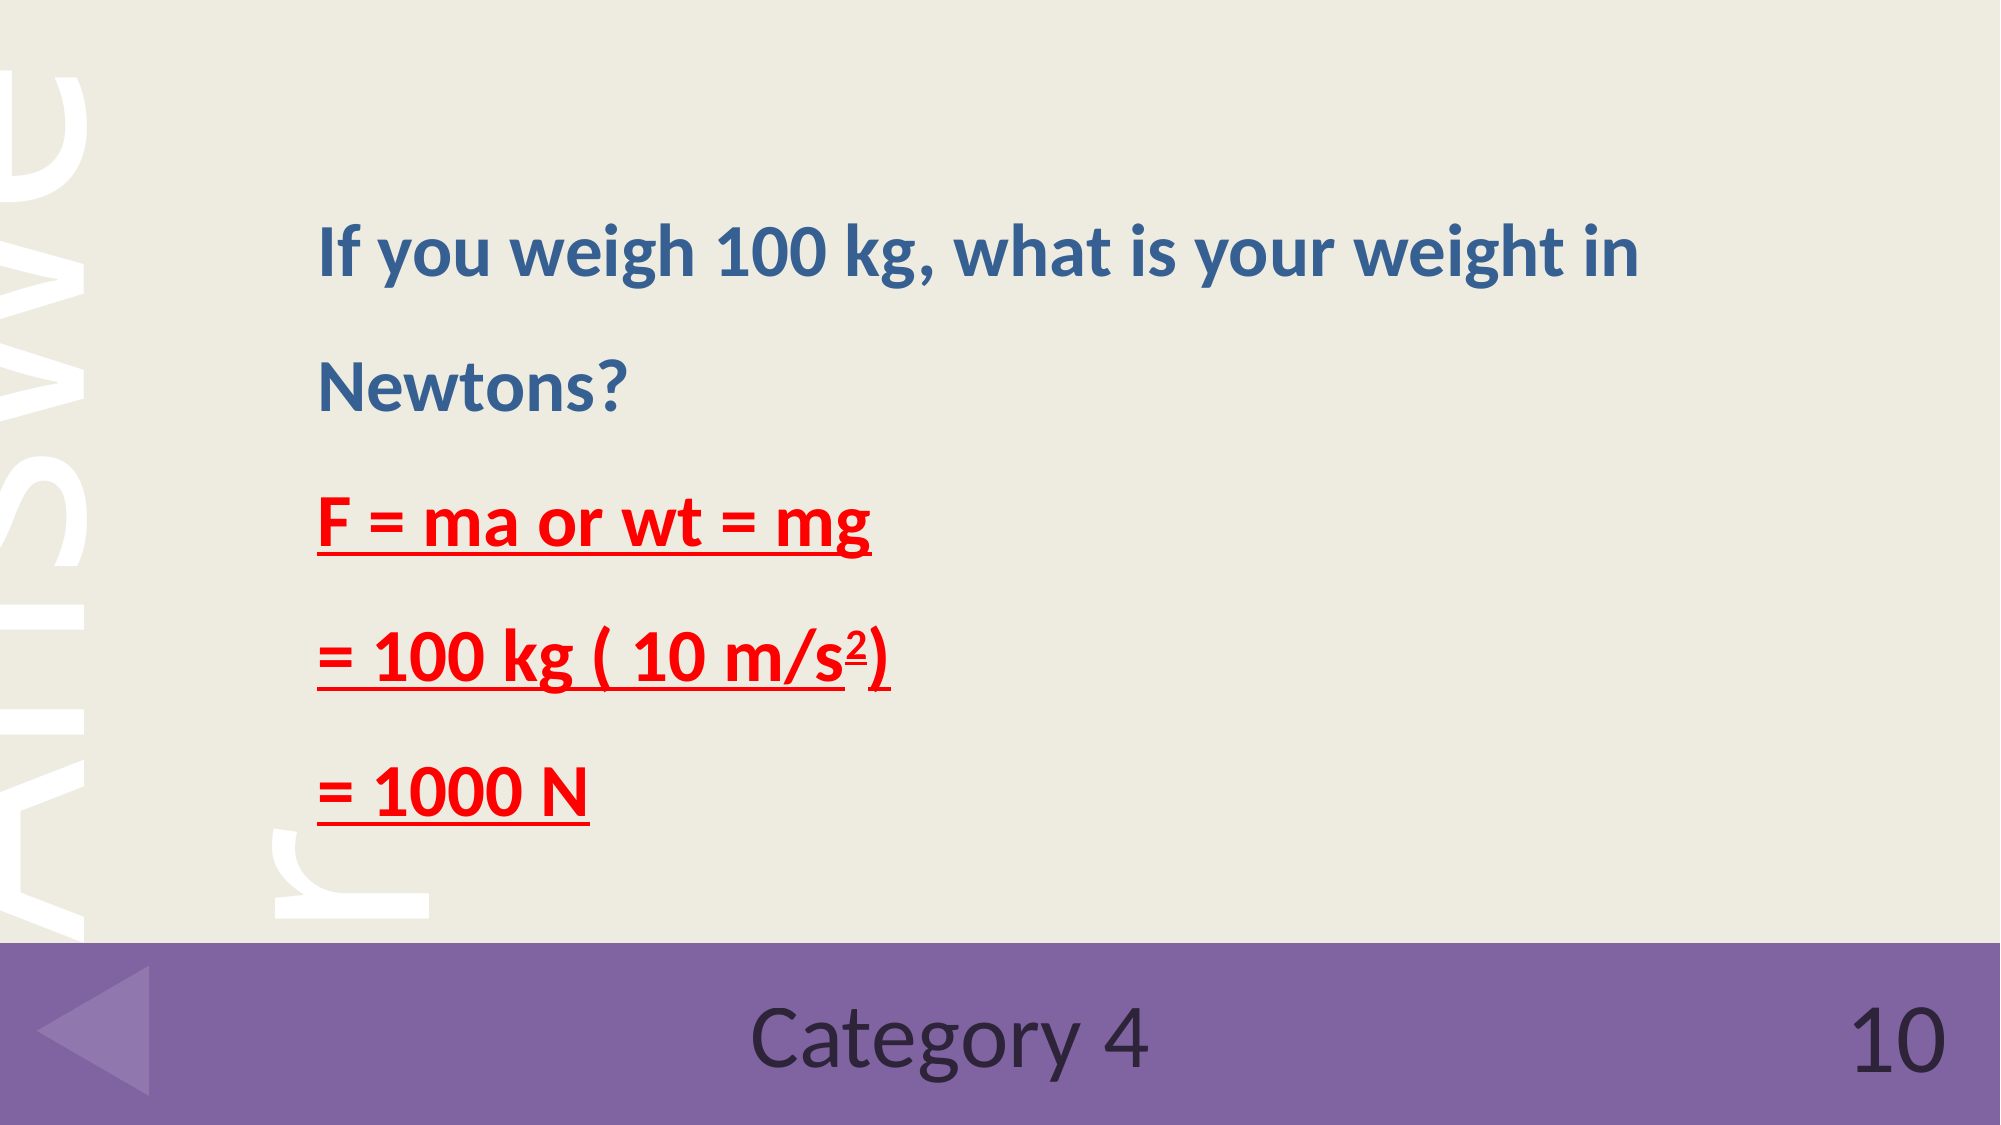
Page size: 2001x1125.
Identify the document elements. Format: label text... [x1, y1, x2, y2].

list If you weigh 100 kg, what is your weight in Newtons? F = ma or wt = mg = 100 kg ( 10 m/s2) = 1000 N [302, 138, 1850, 850]
list 10 [1850, 967, 1963, 1097]
title Category 4 [50, 937, 1850, 1125]
